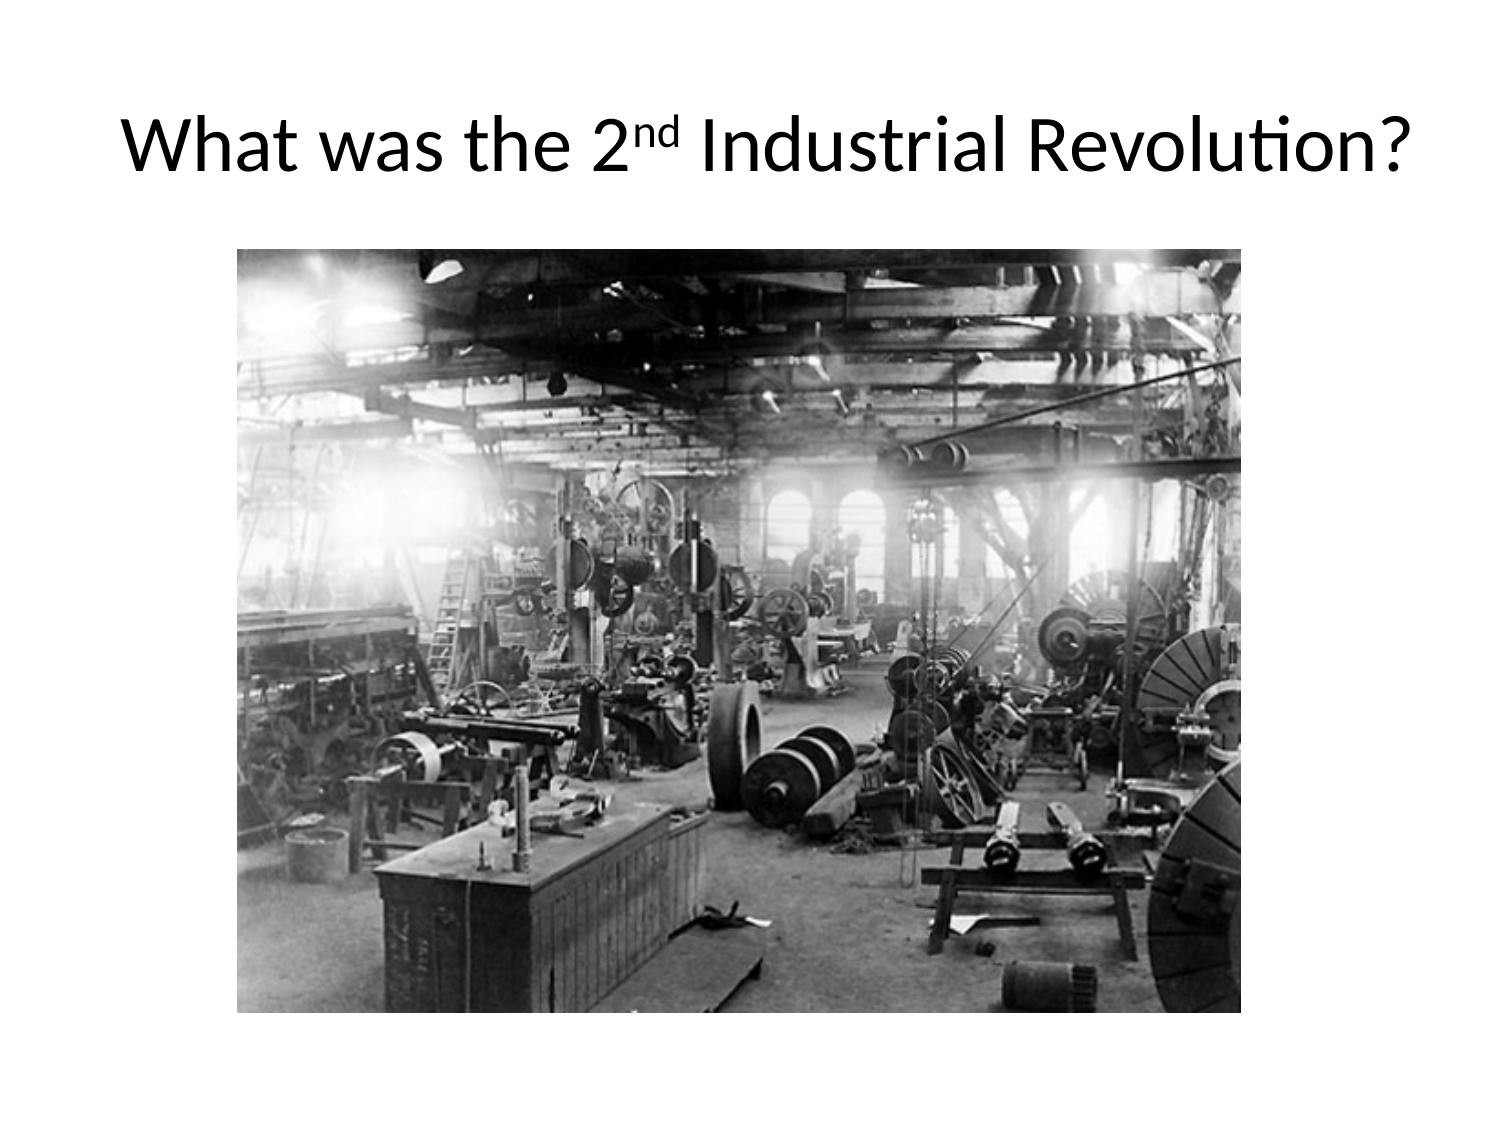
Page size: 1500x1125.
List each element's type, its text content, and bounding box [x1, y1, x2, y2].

picture [237, 249, 1242, 1013]
title What was the 2nd Industrial Revolution? [75, 45, 1463, 233]
